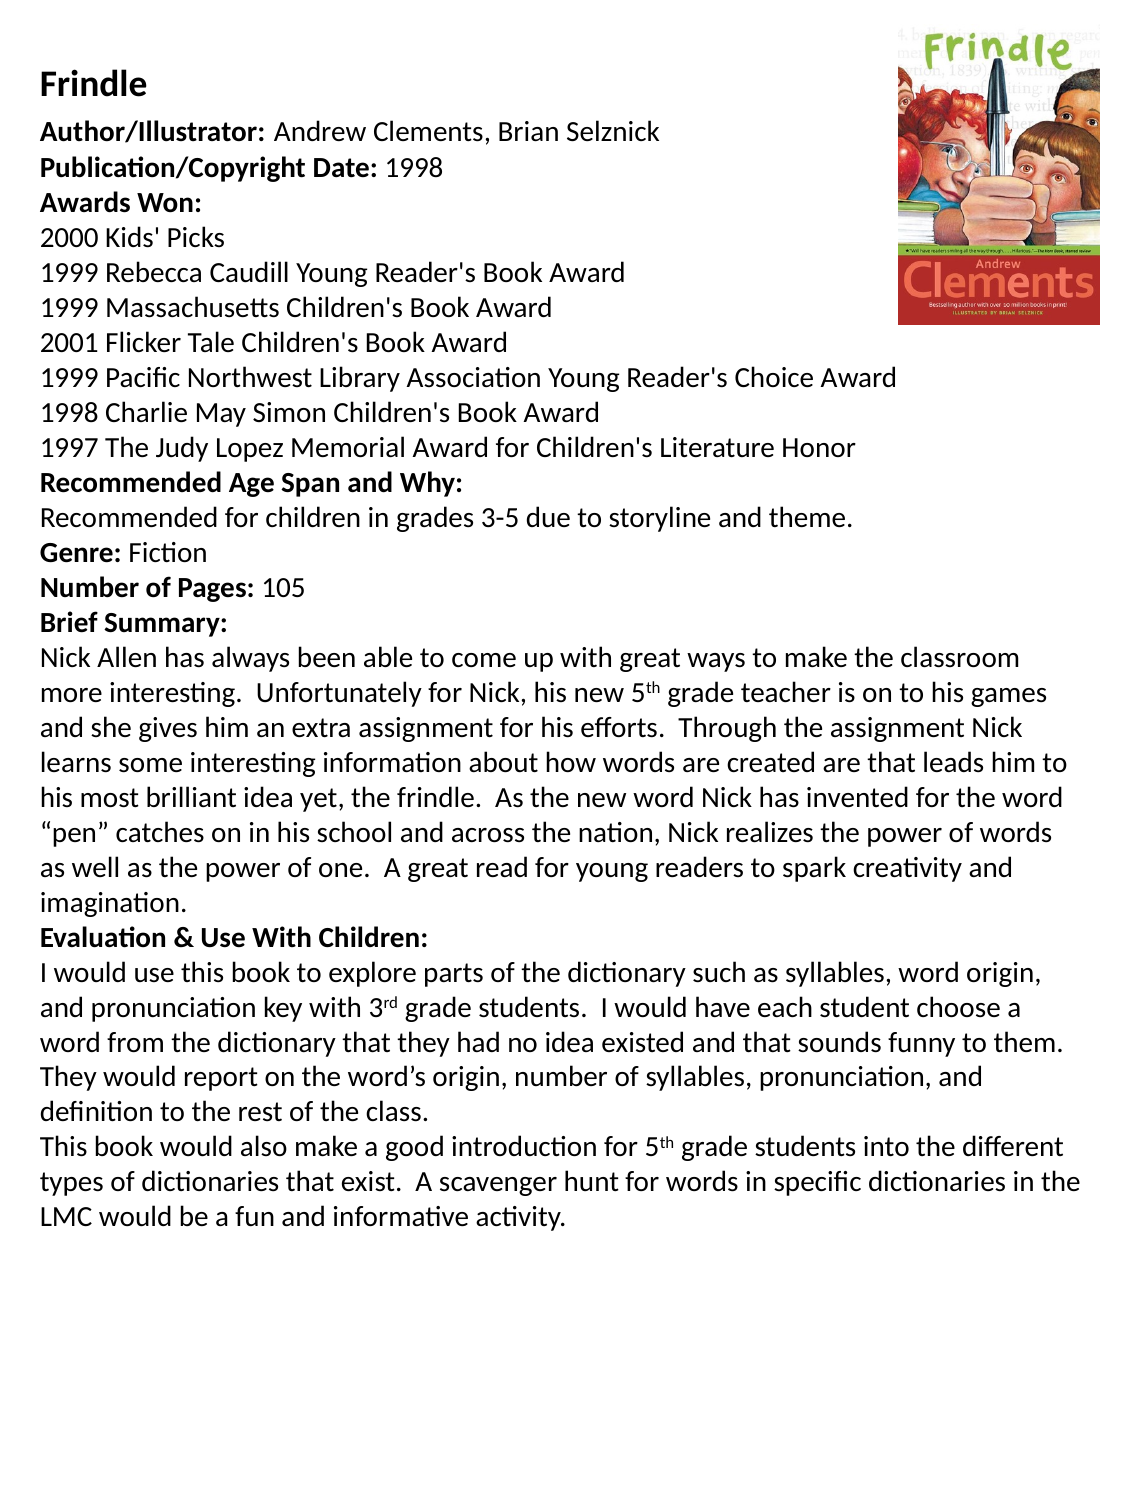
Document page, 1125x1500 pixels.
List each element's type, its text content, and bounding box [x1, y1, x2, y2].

picture [898, 24, 1101, 326]
text_box Frindle Author/Illustrator: Andrew Clements, Brian Selznick Publication/Copyright Date: 1998 Awards Won: 2000 Kids' Picks 1999 Rebecca Caudill Young Reader's Book Award 1999 Massachusetts Children's Book Award 2001 Flicker Tale Children's Book Award 1999 Pacific Northwest Library Association Young Reader's Choice Award 1998 Charlie May Simon Children's Book Award 1997 The Judy Lopez Memorial Award for Children's Literature Honor Recommended Age Span and Why: Recommended for children in grades 3-5 due to storyline and theme. Genre: Fiction Number of Pages: 105 Brief Summary: Nick Allen has always been able to come up with great ways to make the classroom more interesting. Unfortunately for Nick, his new 5th grade teacher is on to his games and she gives him an extra assignment for his efforts. Through the assignment Nick learns some interesting information about how words are created are that leads him to his most brilliant idea yet, the frindle. As the new word Nick has invented for the word “pen” catches on in his school and across the nation, Nick realizes the power of words as well as the power of one. A great read for young readers to spark creativity and imagination. Evaluation & Use With Children: I would use this book to explore parts of the dictionary such as syllables, word origin, and pronunciation key with 3rd grade students. I would have each student choose a word from the dictionary that they had no idea existed and that sounds funny to them. They would report on the word’s origin, number of syllables, pronunciation, and definition to the rest of the class. This book would also make a good introduction for 5th grade students into the different types of dictionaries that exist. A scavenger hunt for words in specific dictionaries in the LMC would be a fun and informative activity. [24, 51, 1100, 1240]
